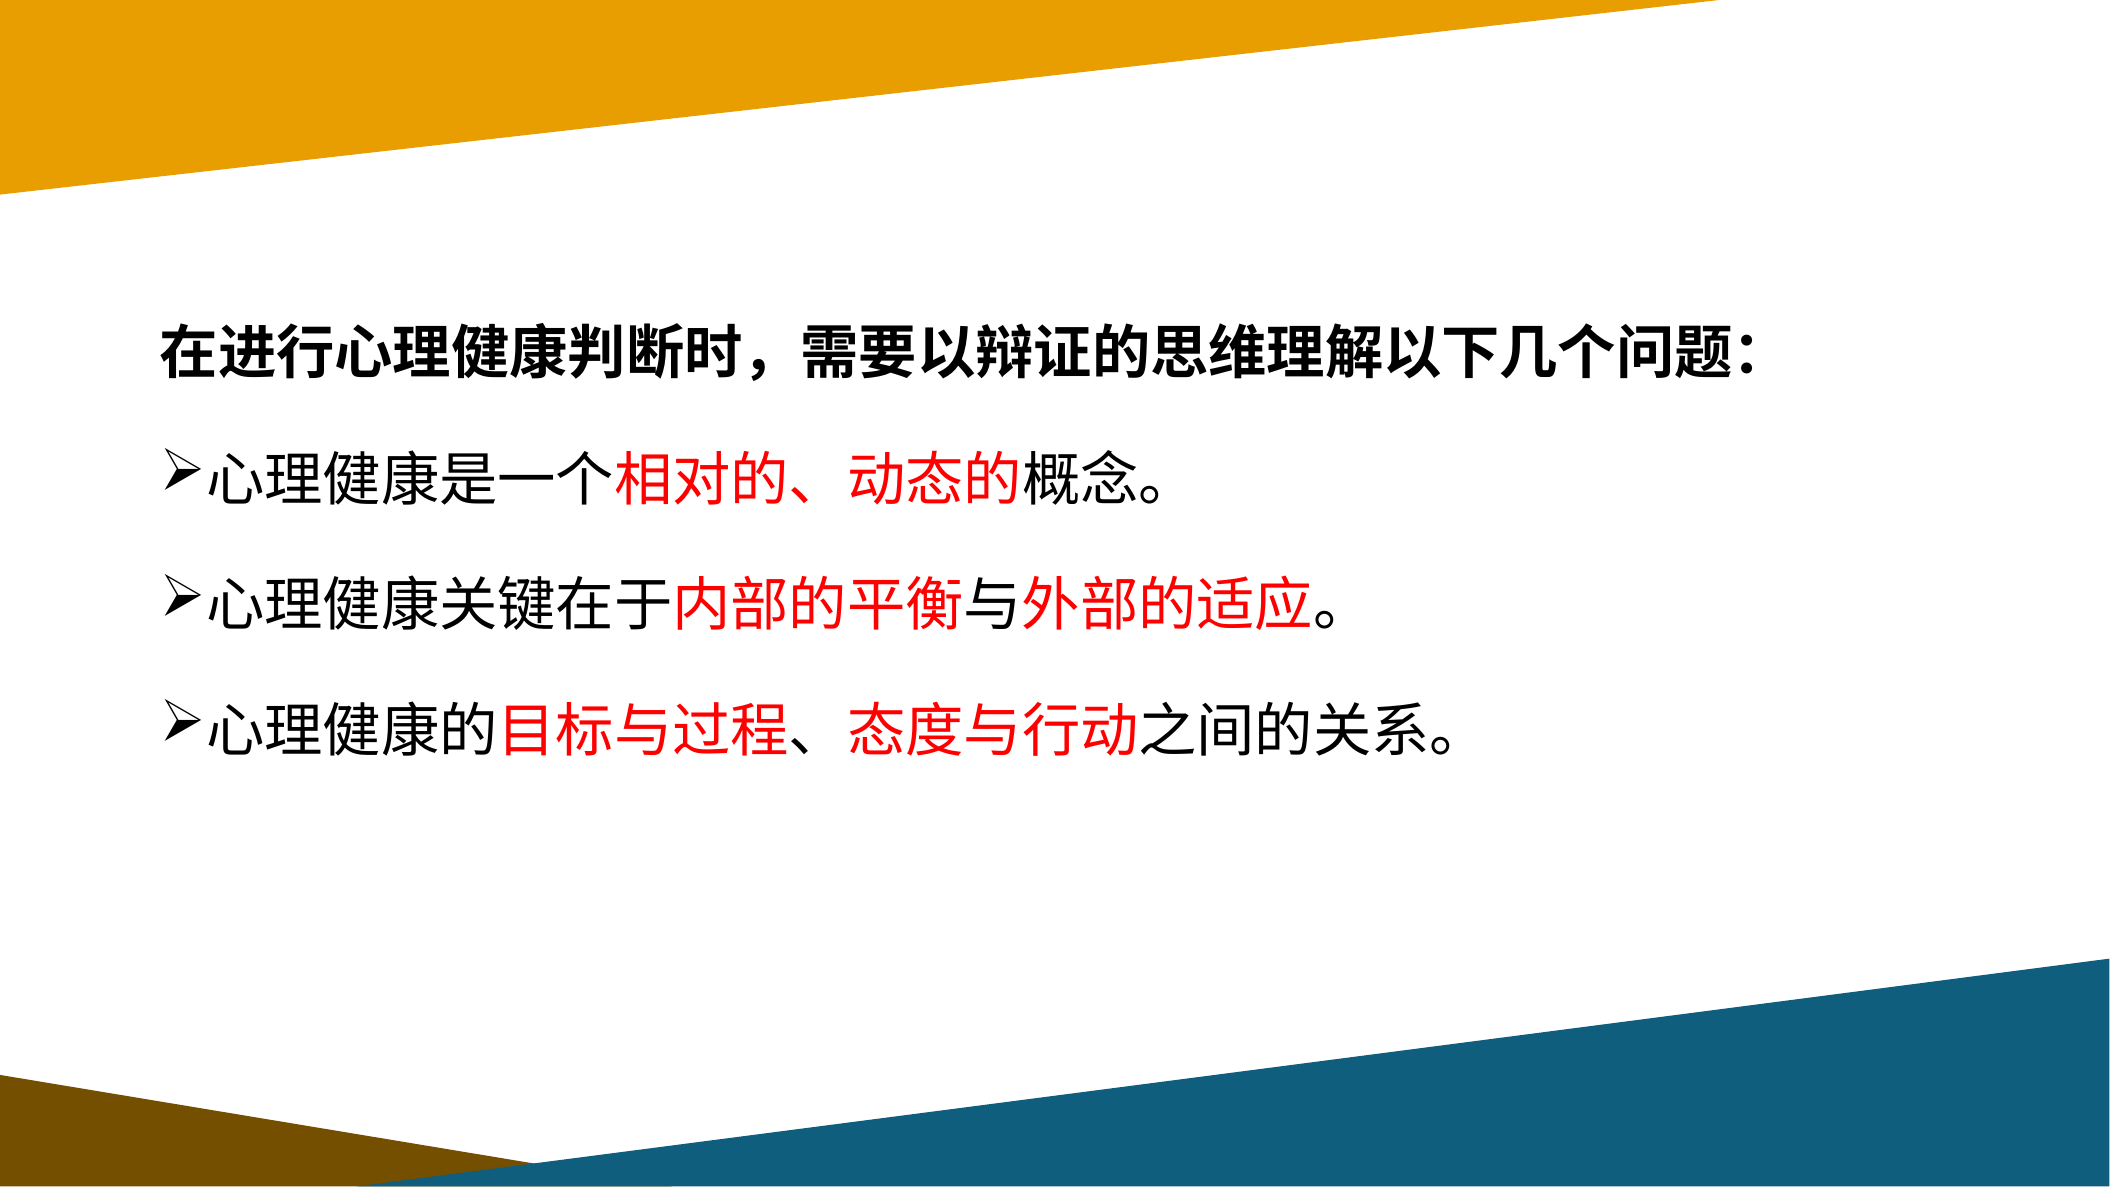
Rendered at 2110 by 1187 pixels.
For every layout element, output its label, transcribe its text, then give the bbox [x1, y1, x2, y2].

list 在进行心理健康判断时，需要以辩证的思维理解以下几个问题： 心理健康是一个相对的、动态的概念。 心理健康关键在于内部的平衡与外部的适应。 心理健康的目标与过程、态度与行动之间的关系。 [145, 315, 1965, 1069]
